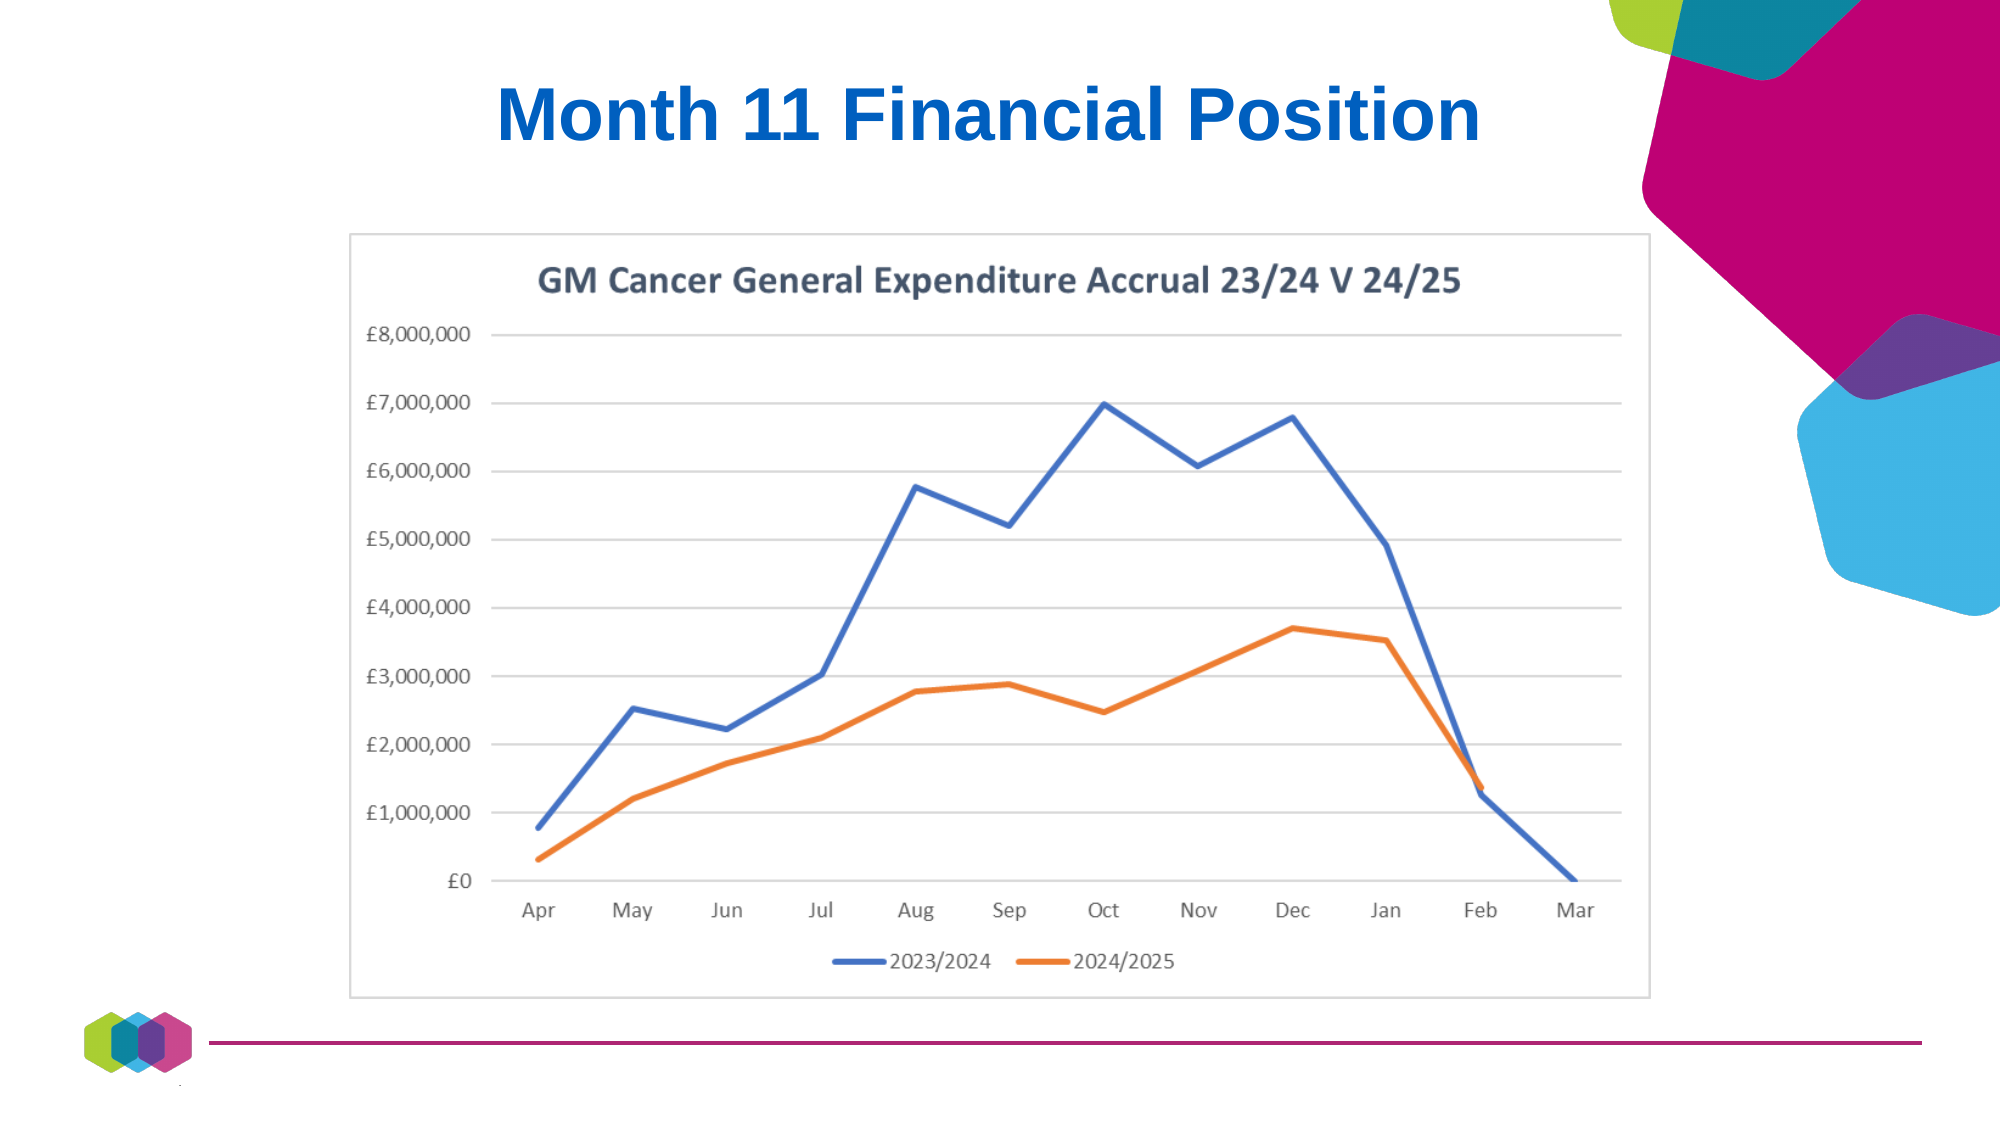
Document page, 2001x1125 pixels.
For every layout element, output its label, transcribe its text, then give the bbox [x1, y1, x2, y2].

picture [37, 1012, 240, 1086]
text_box Month 11 Financial Position [327, 58, 1673, 195]
picture [349, 0, 2000, 999]
